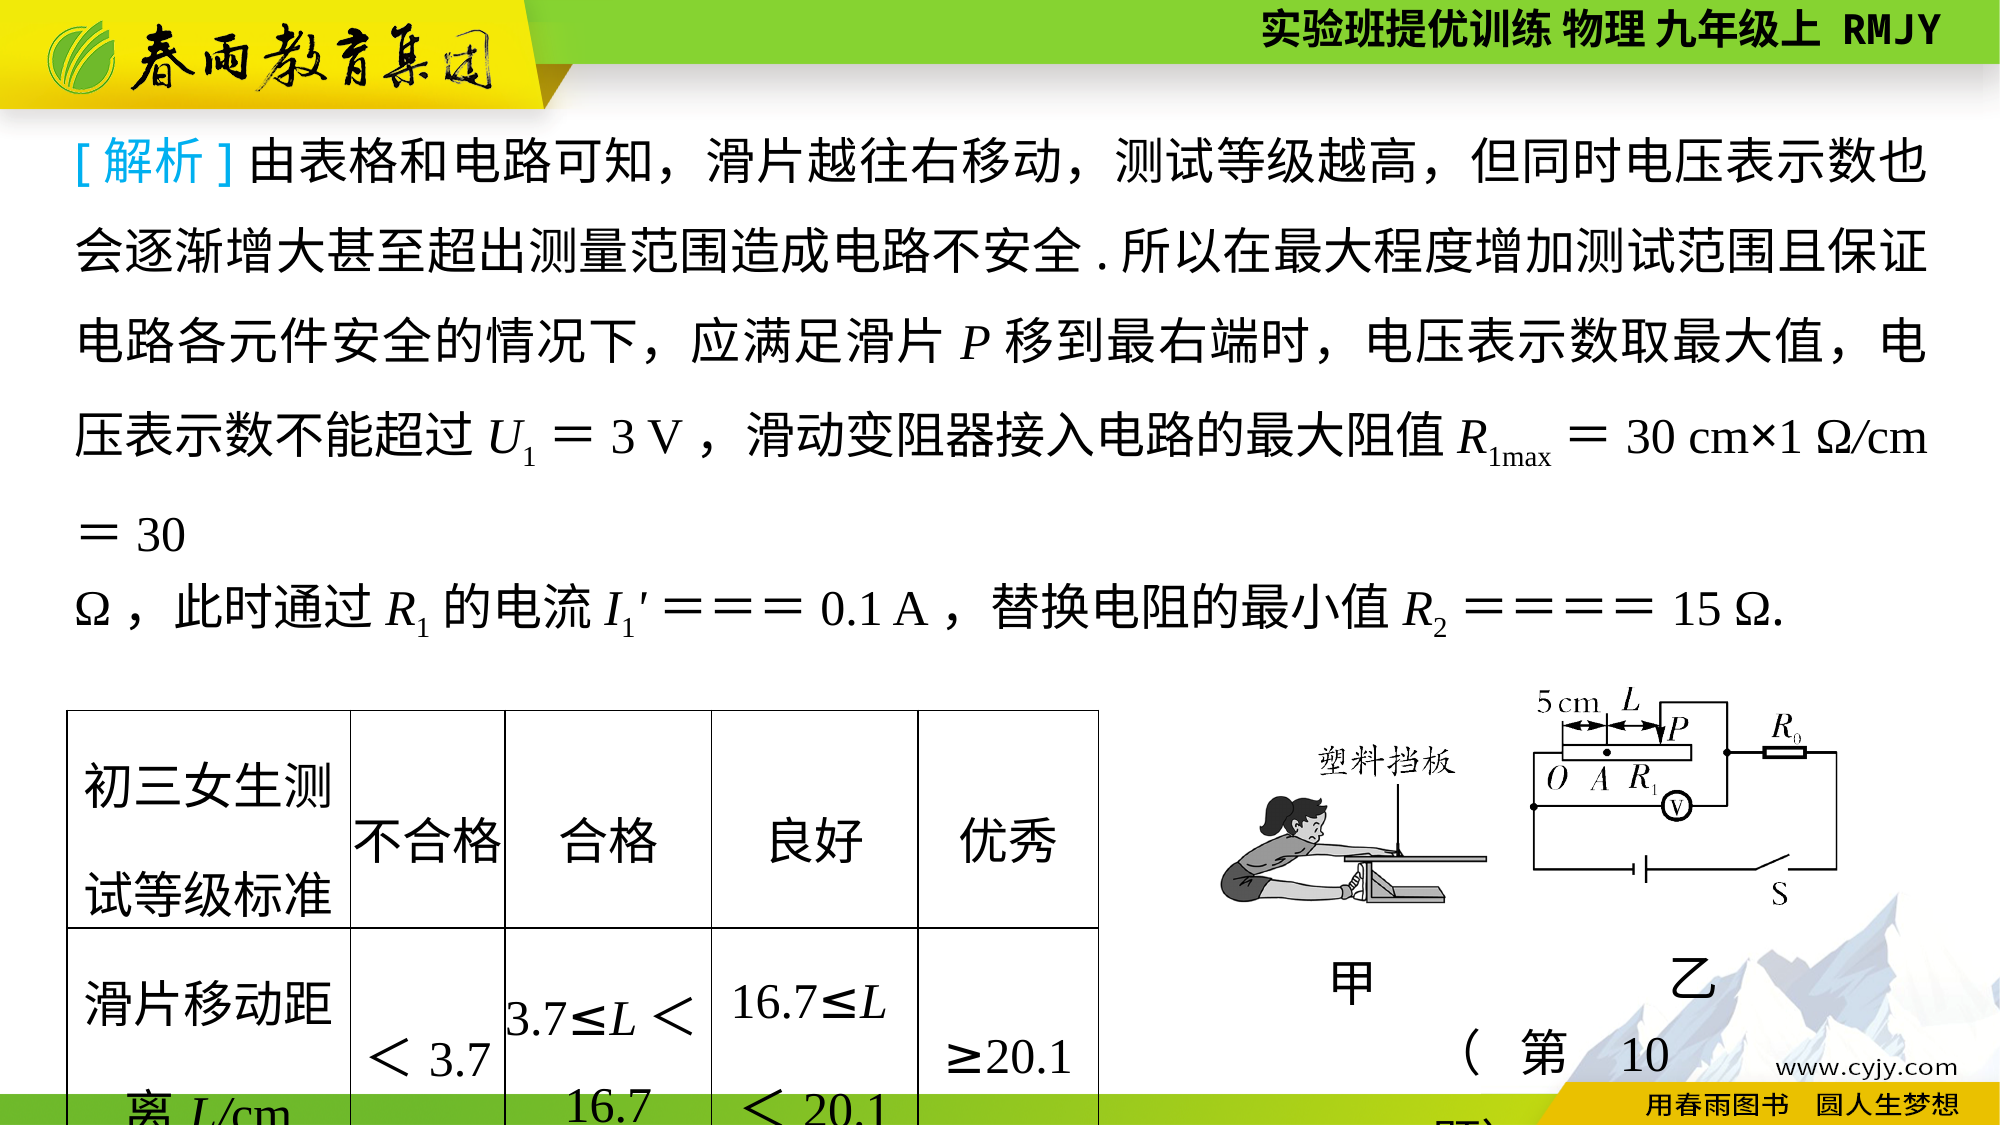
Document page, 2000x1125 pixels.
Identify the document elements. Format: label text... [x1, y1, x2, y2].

picture [0, 0, 2000, 1125]
table_cell 3.7≤L＜16.7 [506, 929, 711, 1125]
table_cell 16.7≤L＜20.1 [712, 929, 917, 1125]
table_header 初三女生测试等级标准 [68, 711, 350, 927]
text_box 乙 [1653, 918, 1734, 1015]
table_cell ≥20.1 [919, 929, 1098, 1125]
table_header 不合格 [351, 711, 504, 927]
table_cell ＜3.7 [351, 929, 504, 1125]
table_header 良好 [712, 711, 917, 927]
table_cell 滑片移动距离L/cm [68, 929, 350, 1125]
table_header 优秀 [919, 711, 1098, 927]
table_header 合格 [506, 711, 711, 927]
text_box （第10题） [1416, 984, 1697, 1089]
text_box 甲 [1312, 918, 1393, 1019]
